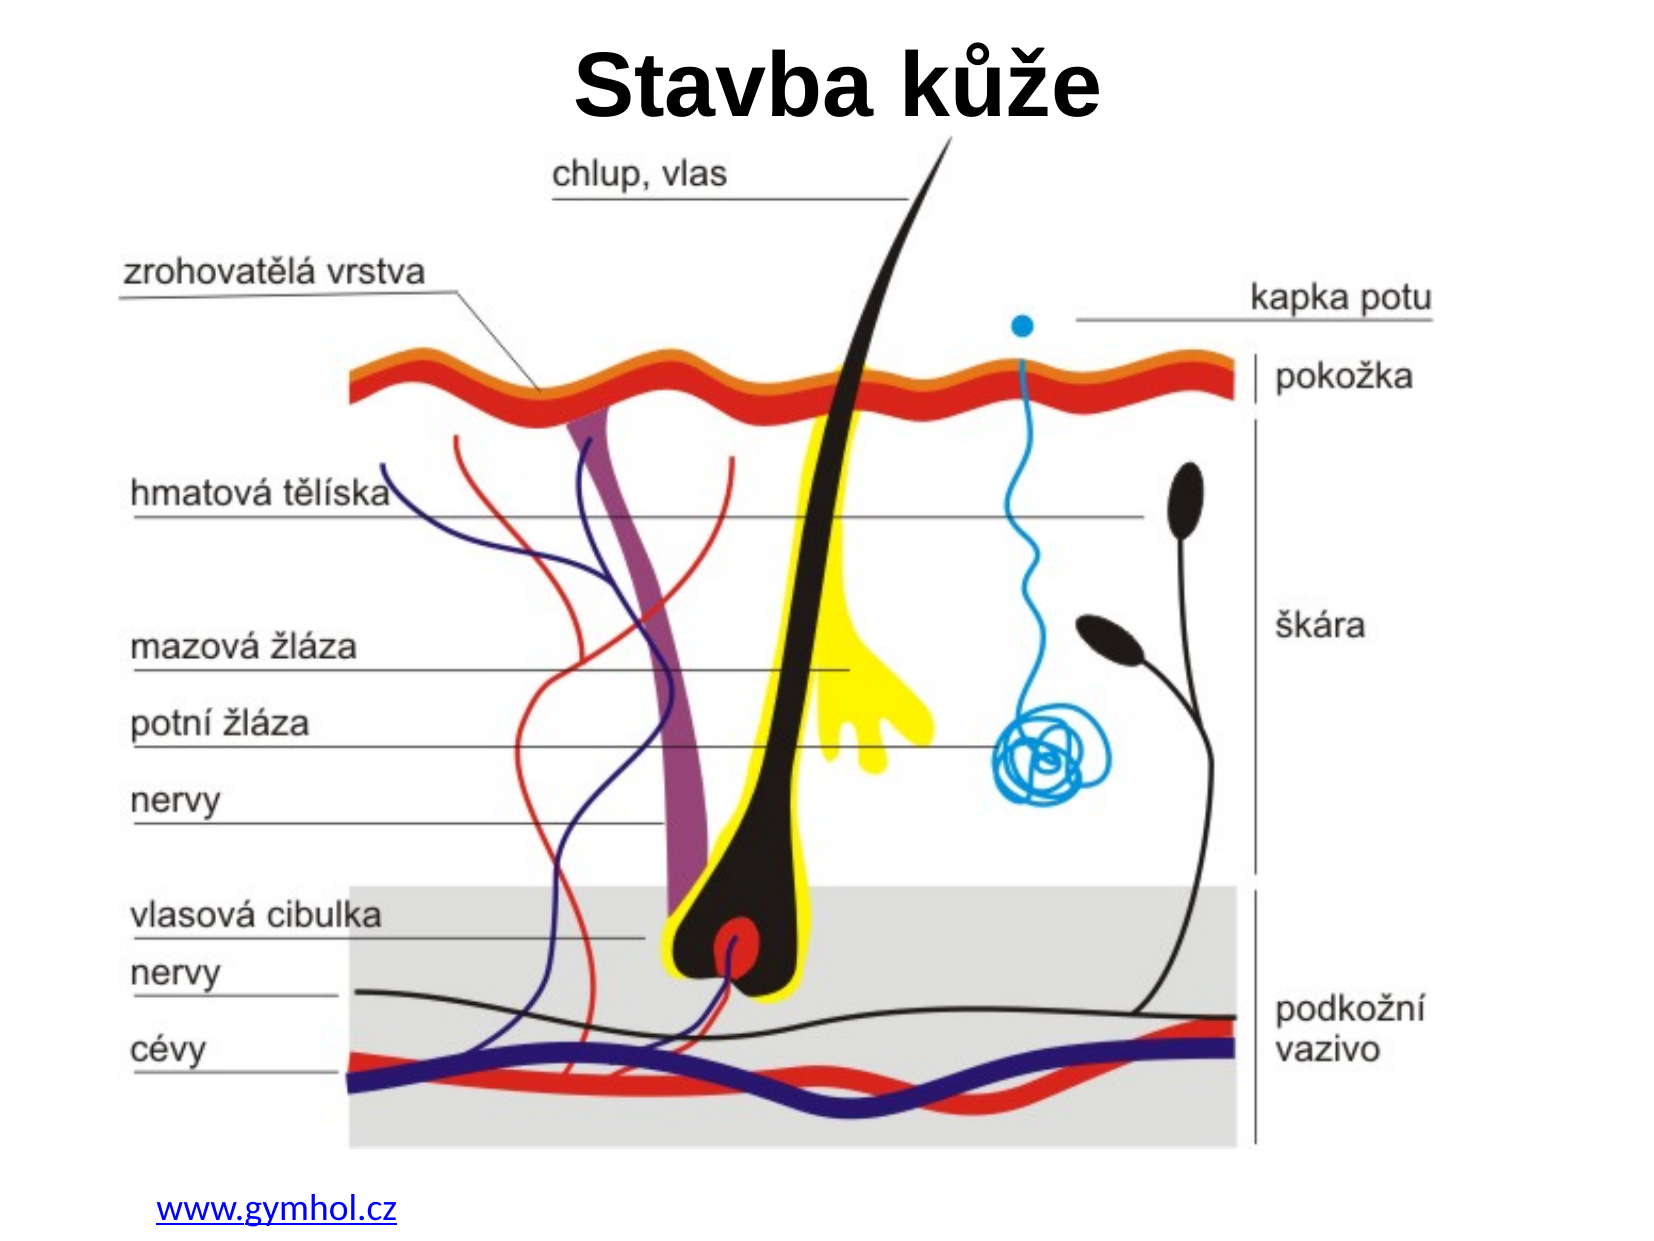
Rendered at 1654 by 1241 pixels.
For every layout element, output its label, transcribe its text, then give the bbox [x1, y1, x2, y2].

title Stavba kůže [94, 0, 1583, 160]
text_box www.gymhol.cz [141, 1175, 674, 1235]
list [117, 135, 1434, 1150]
